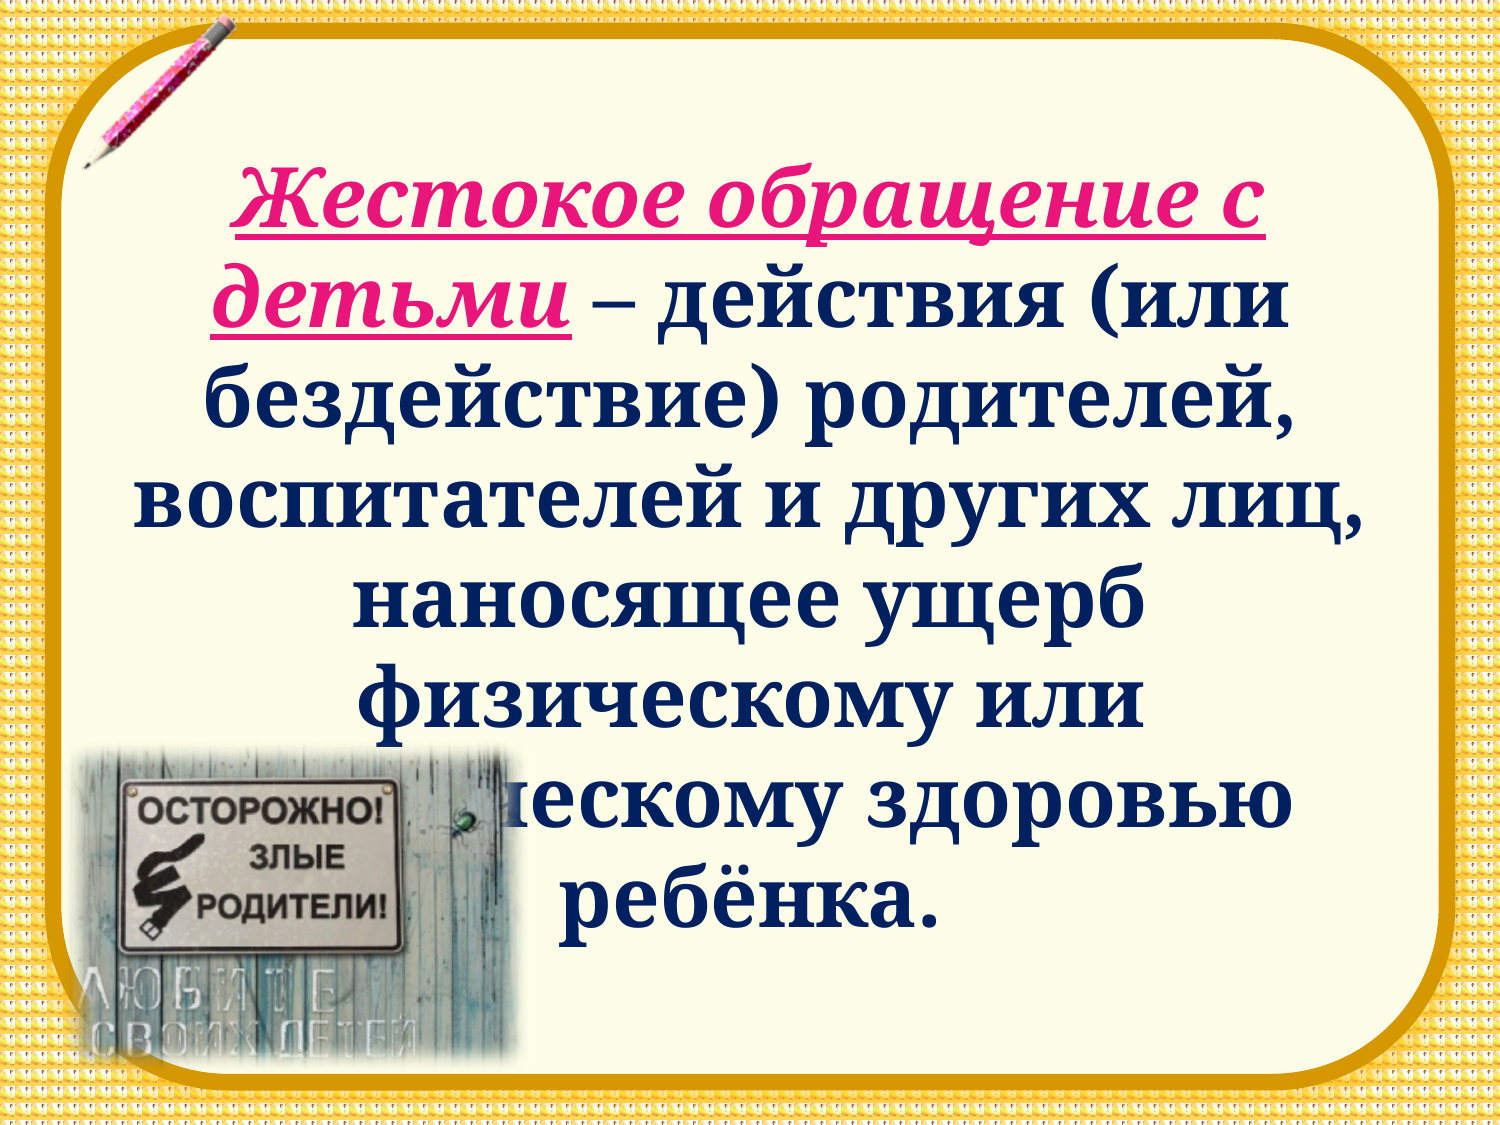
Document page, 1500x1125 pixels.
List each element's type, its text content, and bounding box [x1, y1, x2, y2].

picture [0, 0, 1500, 1125]
text_box Жестокое обращение с детьми – действия (или бездействие) родителей, воспитателей и других лиц, наносящее ущерб физическому или психическому здоровью ребёнка. [77, 137, 1424, 952]
